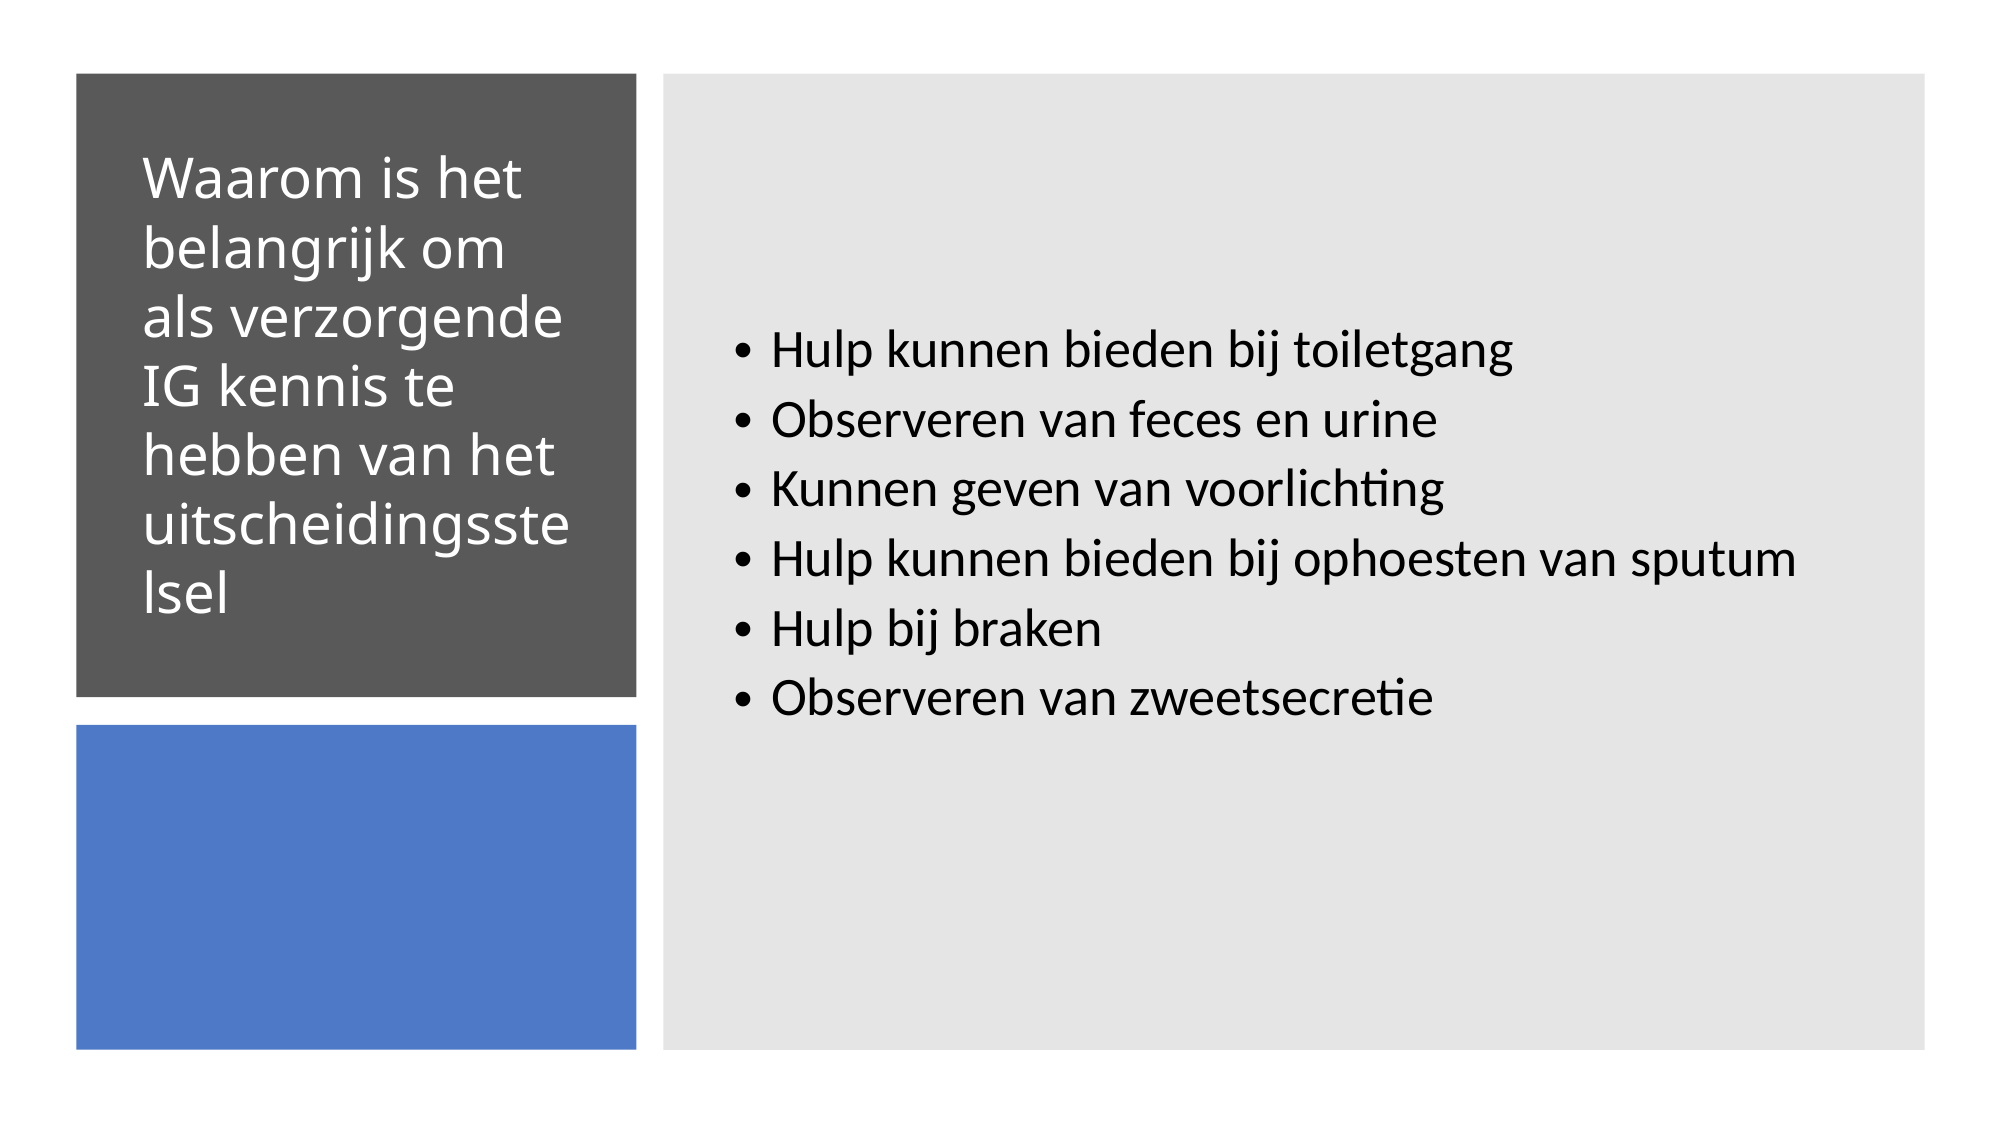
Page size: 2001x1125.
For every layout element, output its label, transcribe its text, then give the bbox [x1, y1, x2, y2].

text_box [75, 724, 637, 1051]
list Hulp kunnen bieden bij toiletgang Observeren van feces en urine Kunnen geven van voorlichting Hulp kunnen bieden bij ophoesten van sputum Hulp bij braken Observeren van zweetsecretie [718, 112, 1873, 1011]
text_box [75, 72, 637, 698]
text_box [662, 72, 1926, 1051]
title Waarom is het belangrijk om als verzorgende IG kennis te hebben van het uitscheidingsstelsel [127, 120, 595, 652]
